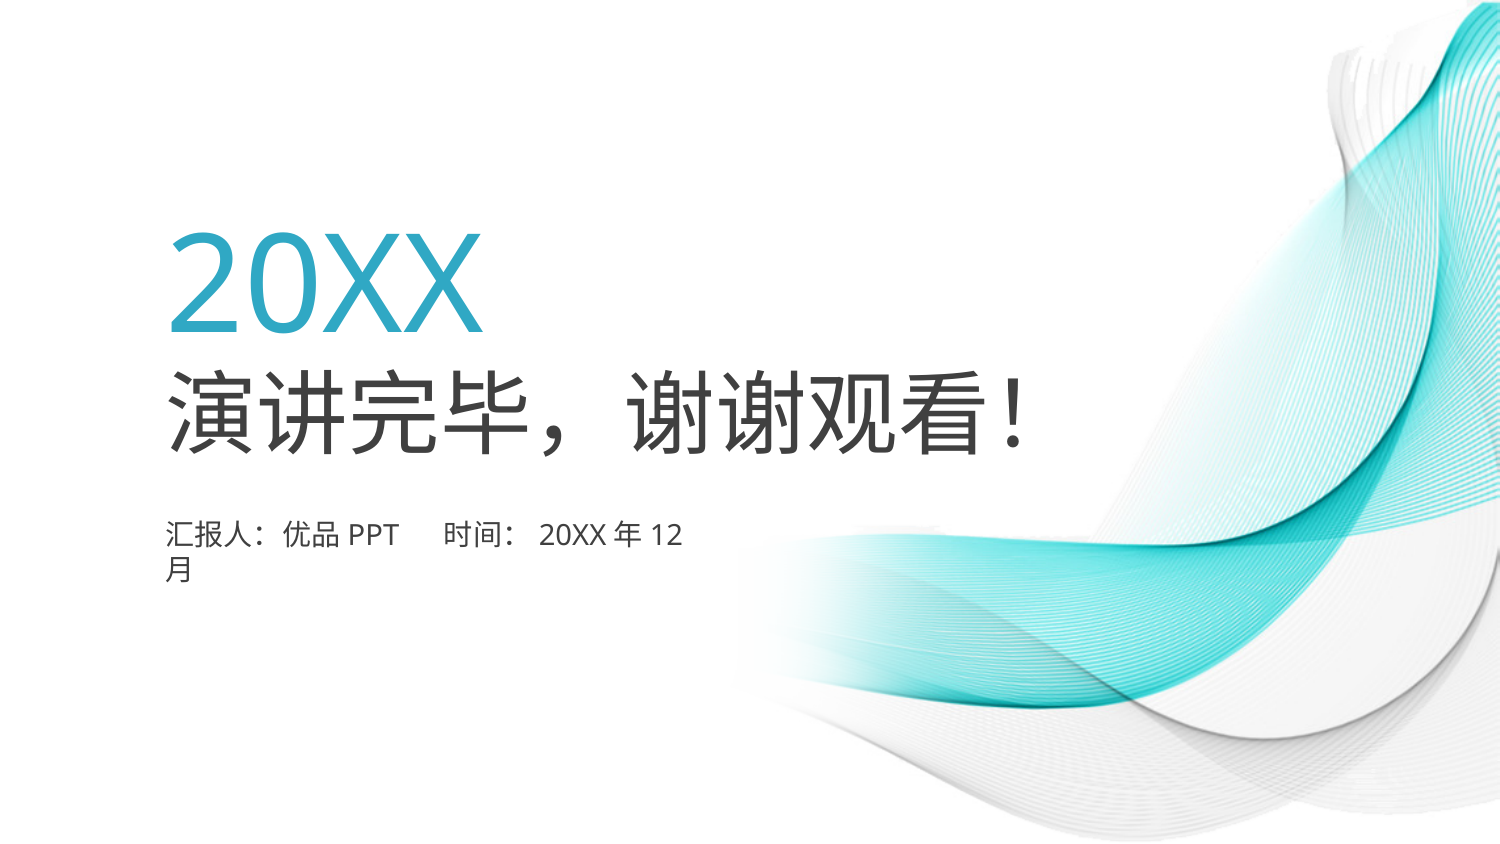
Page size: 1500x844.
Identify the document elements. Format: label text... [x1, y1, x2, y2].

text_box 演讲完毕，谢谢观看！ [165, 356, 641, 467]
picture [646, 0, 1500, 844]
text_box 20XX [165, 195, 603, 361]
text_box 汇报人：优品PPT 时间：20XX年12月 [165, 516, 641, 587]
